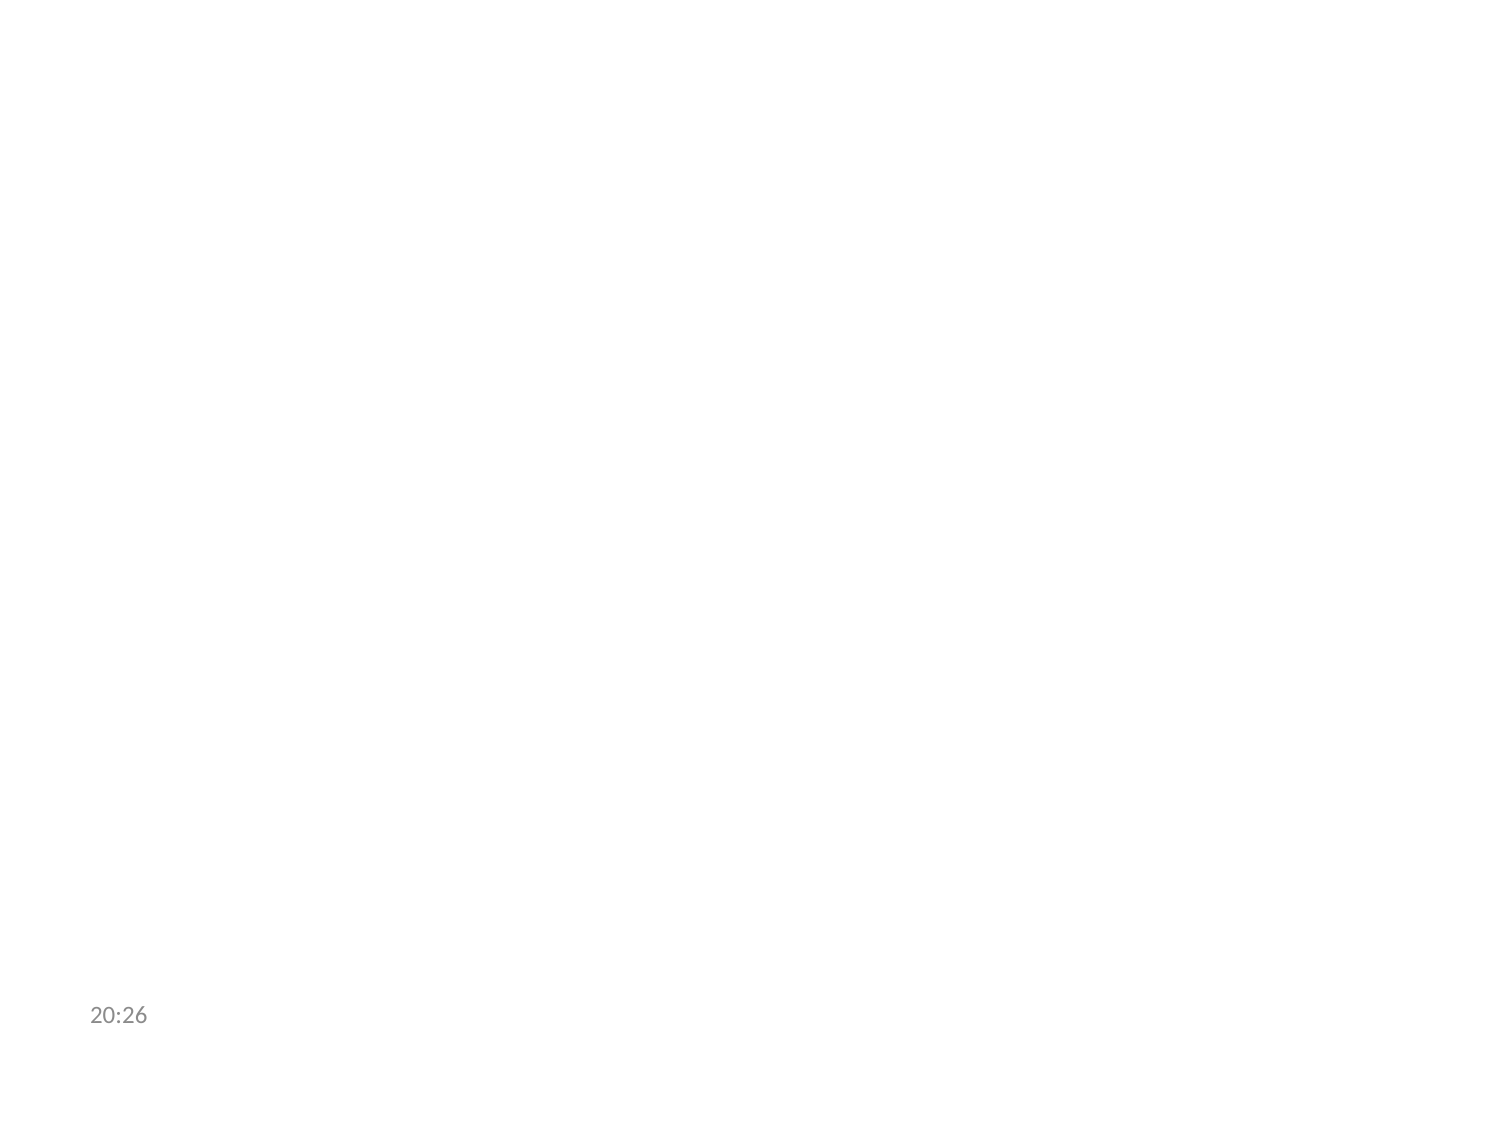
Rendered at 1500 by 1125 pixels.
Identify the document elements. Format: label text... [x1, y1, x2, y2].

text_box 15:35 [75, 983, 425, 1044]
